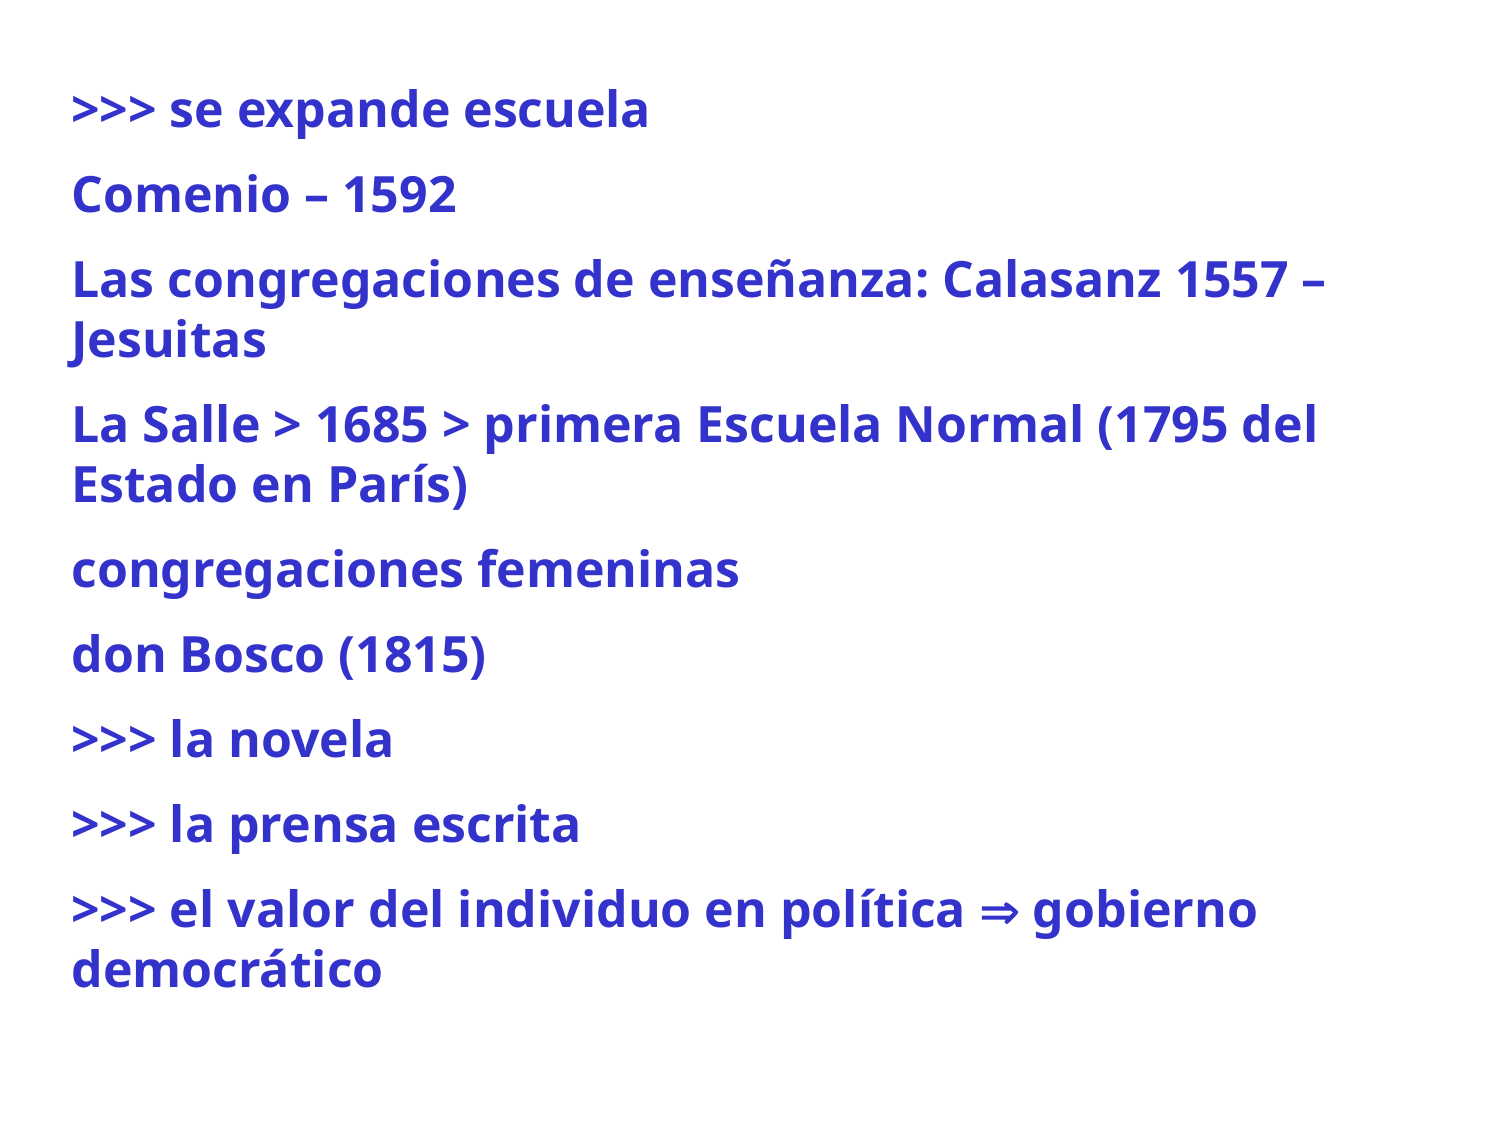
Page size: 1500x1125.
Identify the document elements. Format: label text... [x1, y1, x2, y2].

text_box >>> se expande escuela Comenio – 1592 Las congregaciones de enseñanza: Calasanz 1557 – Jesuitas La Salle > 1685 > primera Escuela Normal (1795 del Estado en París) congregaciones femeninas don Bosco (1815) >>> la novela >>> la prensa escrita >>> el valor del individuo en política  gobierno democrático [56, 70, 1451, 1005]
